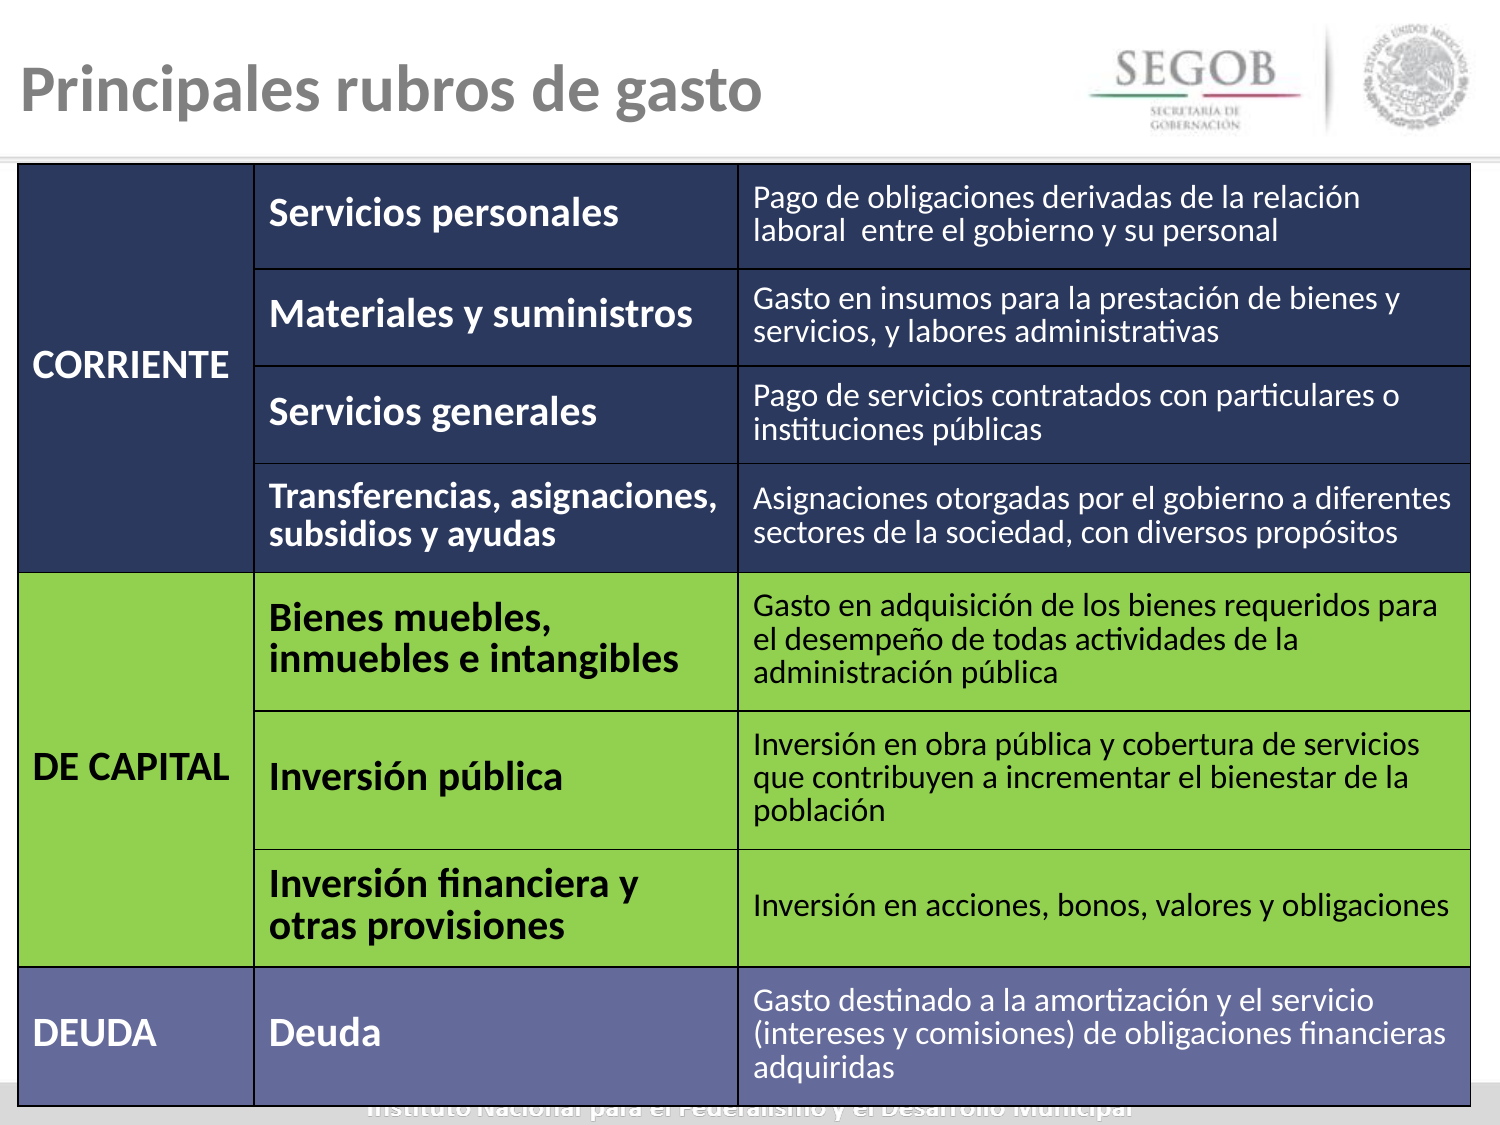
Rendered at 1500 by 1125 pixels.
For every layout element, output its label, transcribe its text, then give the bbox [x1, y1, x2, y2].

table_cell Gasto destinado a la amortización y el servicio (intereses y comisiones) de obligaciones financieras adquiridas [739, 968, 1470, 1105]
table_header Servicios personales [255, 194, 737, 268]
table_cell Servicios generales [255, 367, 737, 463]
table_cell Inversión financiera y otras provisiones [255, 850, 737, 966]
table_cell Gasto en insumos para la prestación de bienes y servicios, y labores administrativas [739, 270, 1470, 365]
table_cell Materiales y suministros [255, 270, 737, 365]
table_cell Inversión en acciones, bonos, valores y obligaciones [739, 850, 1470, 966]
table_header Pago de obligaciones derivadas de la relación laboral entre el gobierno y su personal [739, 165, 1470, 268]
table_cell Pago de servicios contratados con particulares o instituciones públicas [739, 367, 1470, 463]
table_cell Gasto en adquisición de los bienes requeridos para el desempeño de todas actividades de la administración pública [739, 573, 1470, 710]
table_header CORRIENTE [19, 194, 253, 572]
table_cell DE CAPITAL [19, 573, 253, 966]
table_cell Inversión en obra pública y cobertura de servicios que contribuyen a incrementar el bienestar de la población [739, 712, 1470, 849]
picture [0, 0, 1500, 1125]
title Principales rubros de gasto [5, 0, 1081, 194]
table_cell Deuda [255, 968, 737, 1105]
table_cell Bienes muebles, inmuebles e intangibles [255, 573, 737, 710]
table_cell Asignaciones otorgadas por el gobierno a diferentes sectores de la sociedad, con diversos propósitos [739, 464, 1470, 572]
table_cell Inversión pública [255, 712, 737, 849]
table_cell DEUDA [19, 968, 253, 1105]
table_cell Transferencias, asignaciones, subsidios y ayudas [255, 464, 737, 572]
